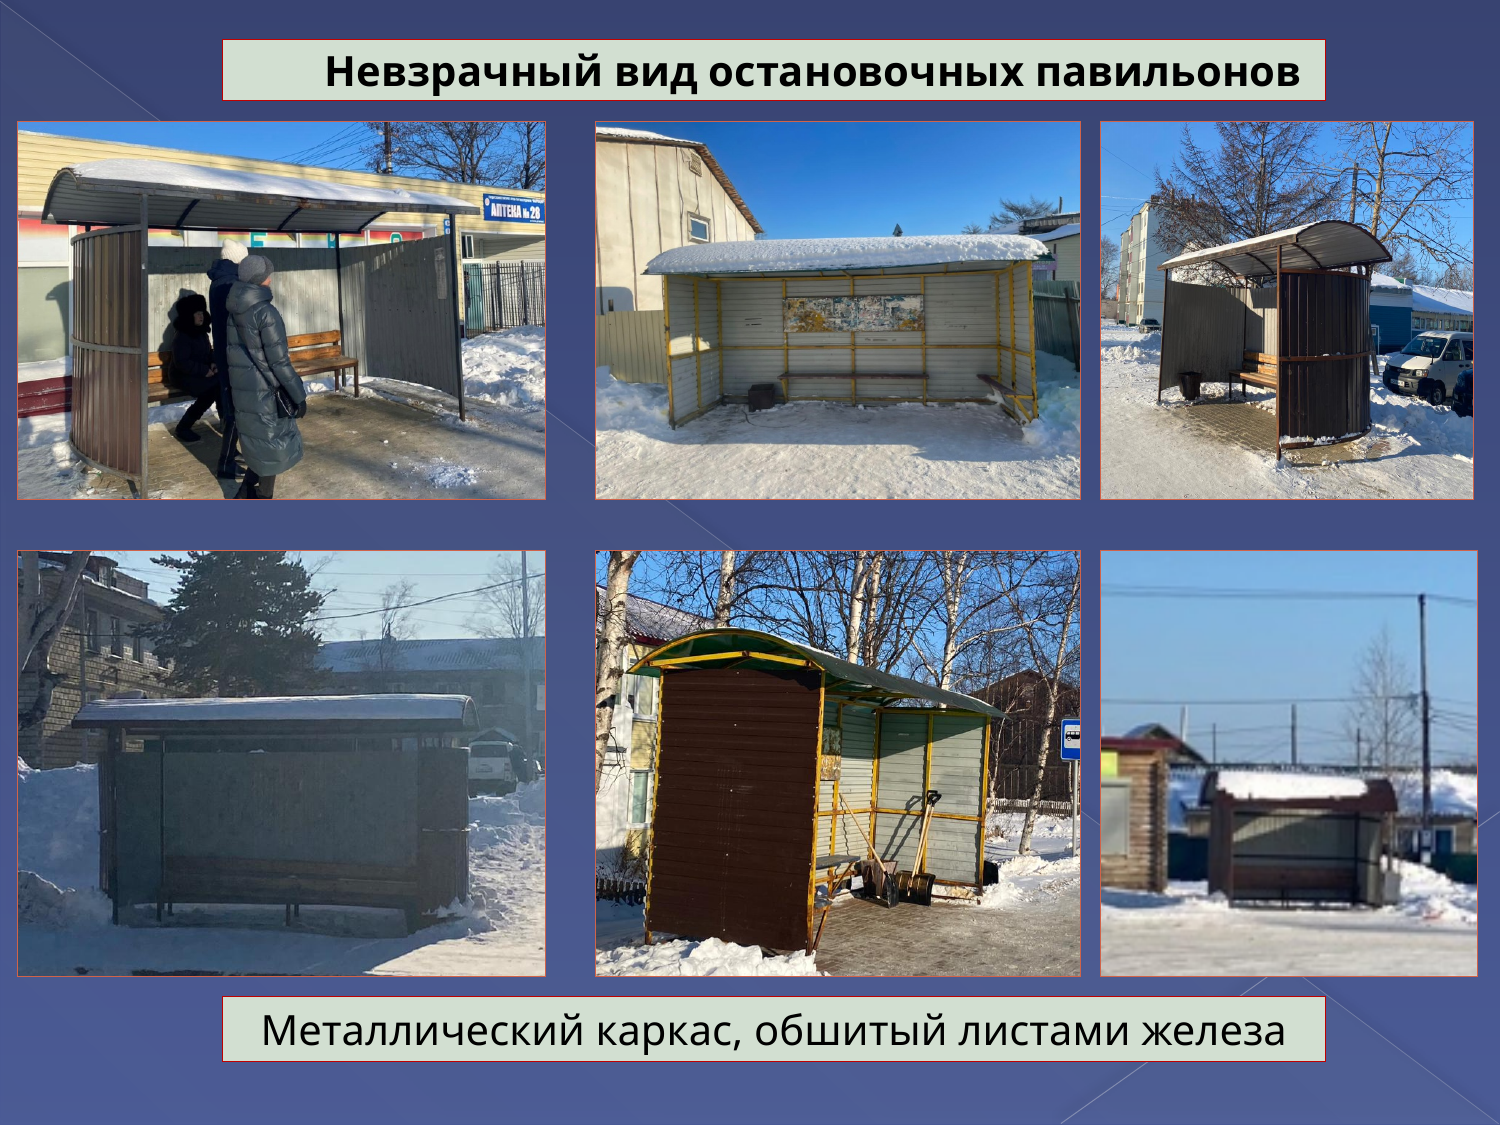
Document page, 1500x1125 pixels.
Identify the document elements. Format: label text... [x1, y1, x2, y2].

picture [1100, 550, 1479, 977]
picture [595, 550, 1081, 977]
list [595, 120, 1081, 501]
title Невзрачный вид остановочных павильонов [222, 39, 1326, 101]
picture [1100, 120, 1474, 501]
text_box Металлический каркас, обшитый листами железа [222, 996, 1326, 1062]
picture [16, 120, 547, 501]
picture [16, 550, 547, 977]
